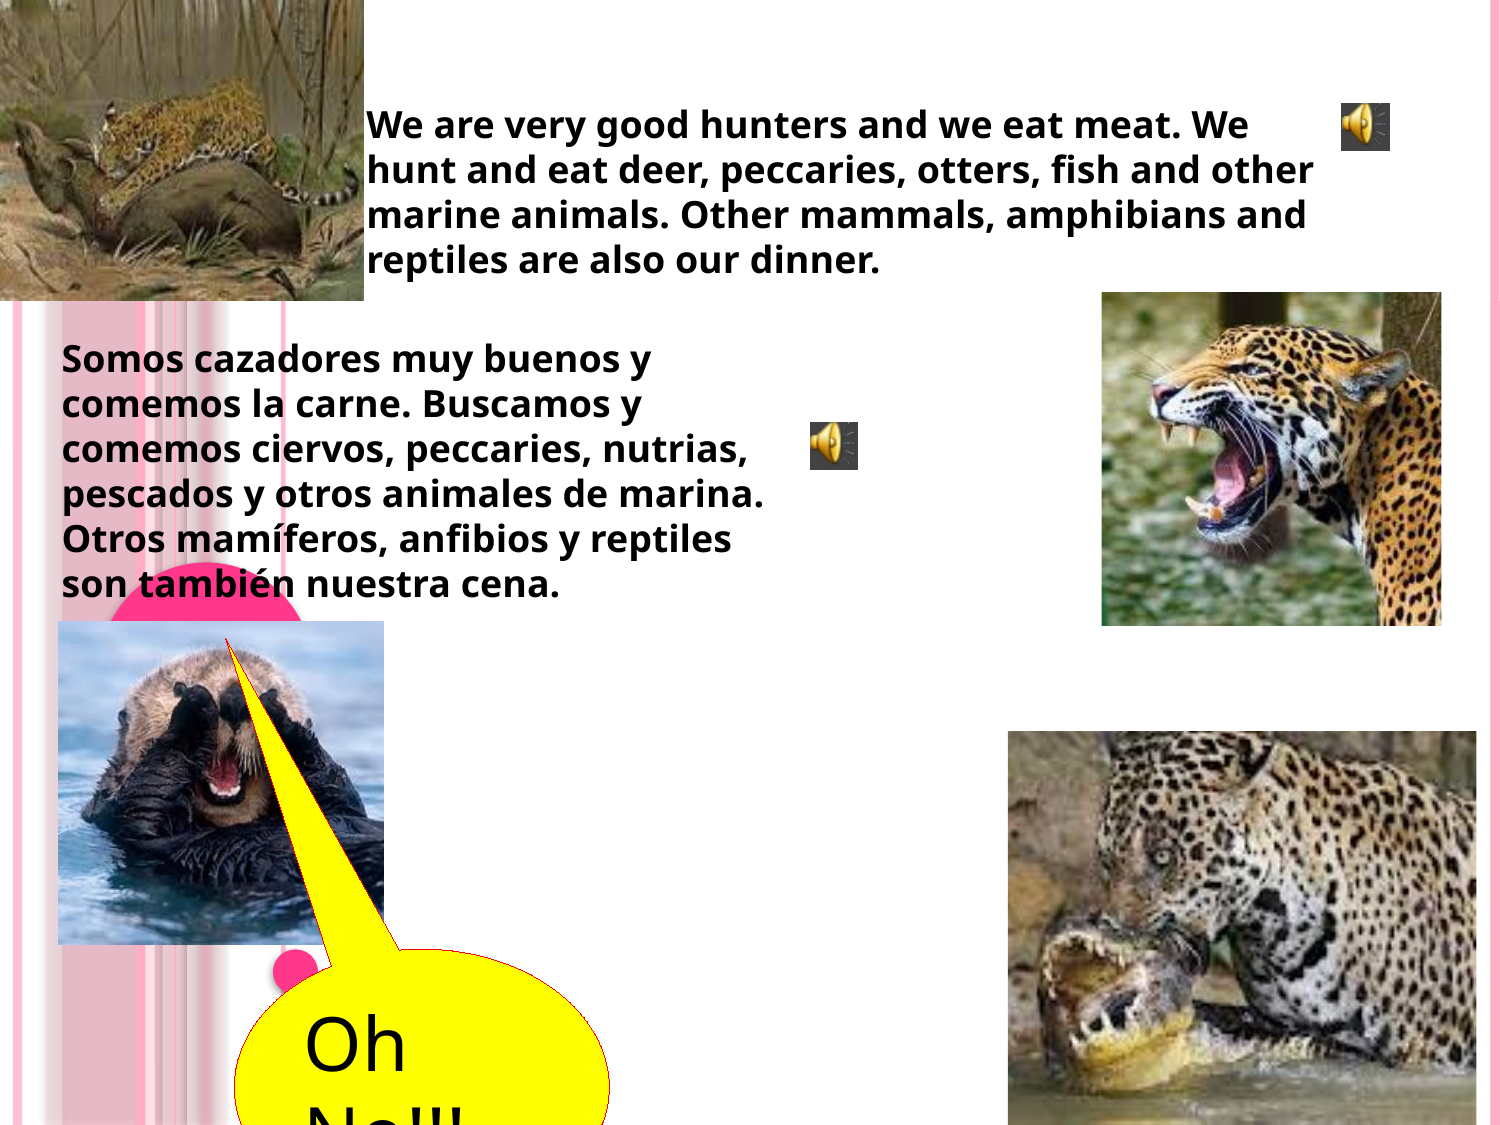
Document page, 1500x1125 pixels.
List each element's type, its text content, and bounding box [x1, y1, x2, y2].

picture [0, 0, 364, 302]
picture [1340, 101, 1392, 153]
picture [1101, 292, 1442, 627]
picture [808, 420, 860, 472]
picture [1007, 730, 1478, 1125]
subtitle We are very good hunters and we eat meat. We hunt and eat deer, peccaries, otters, fish and other marine animals. Other mammals, amphibians and reptiles are also our dinner. [351, 93, 1364, 319]
picture [57, 620, 385, 945]
text_box Somos cazadores muy buenos y comemos la carne. Buscamos y comemos ciervos, peccaries, nutrias, pescados y otros animales de marina. Otros mamíferos, anfibios y reptiles son también nuestra cena. [46, 328, 797, 613]
text_box Oh No!!! [234, 932, 610, 1125]
